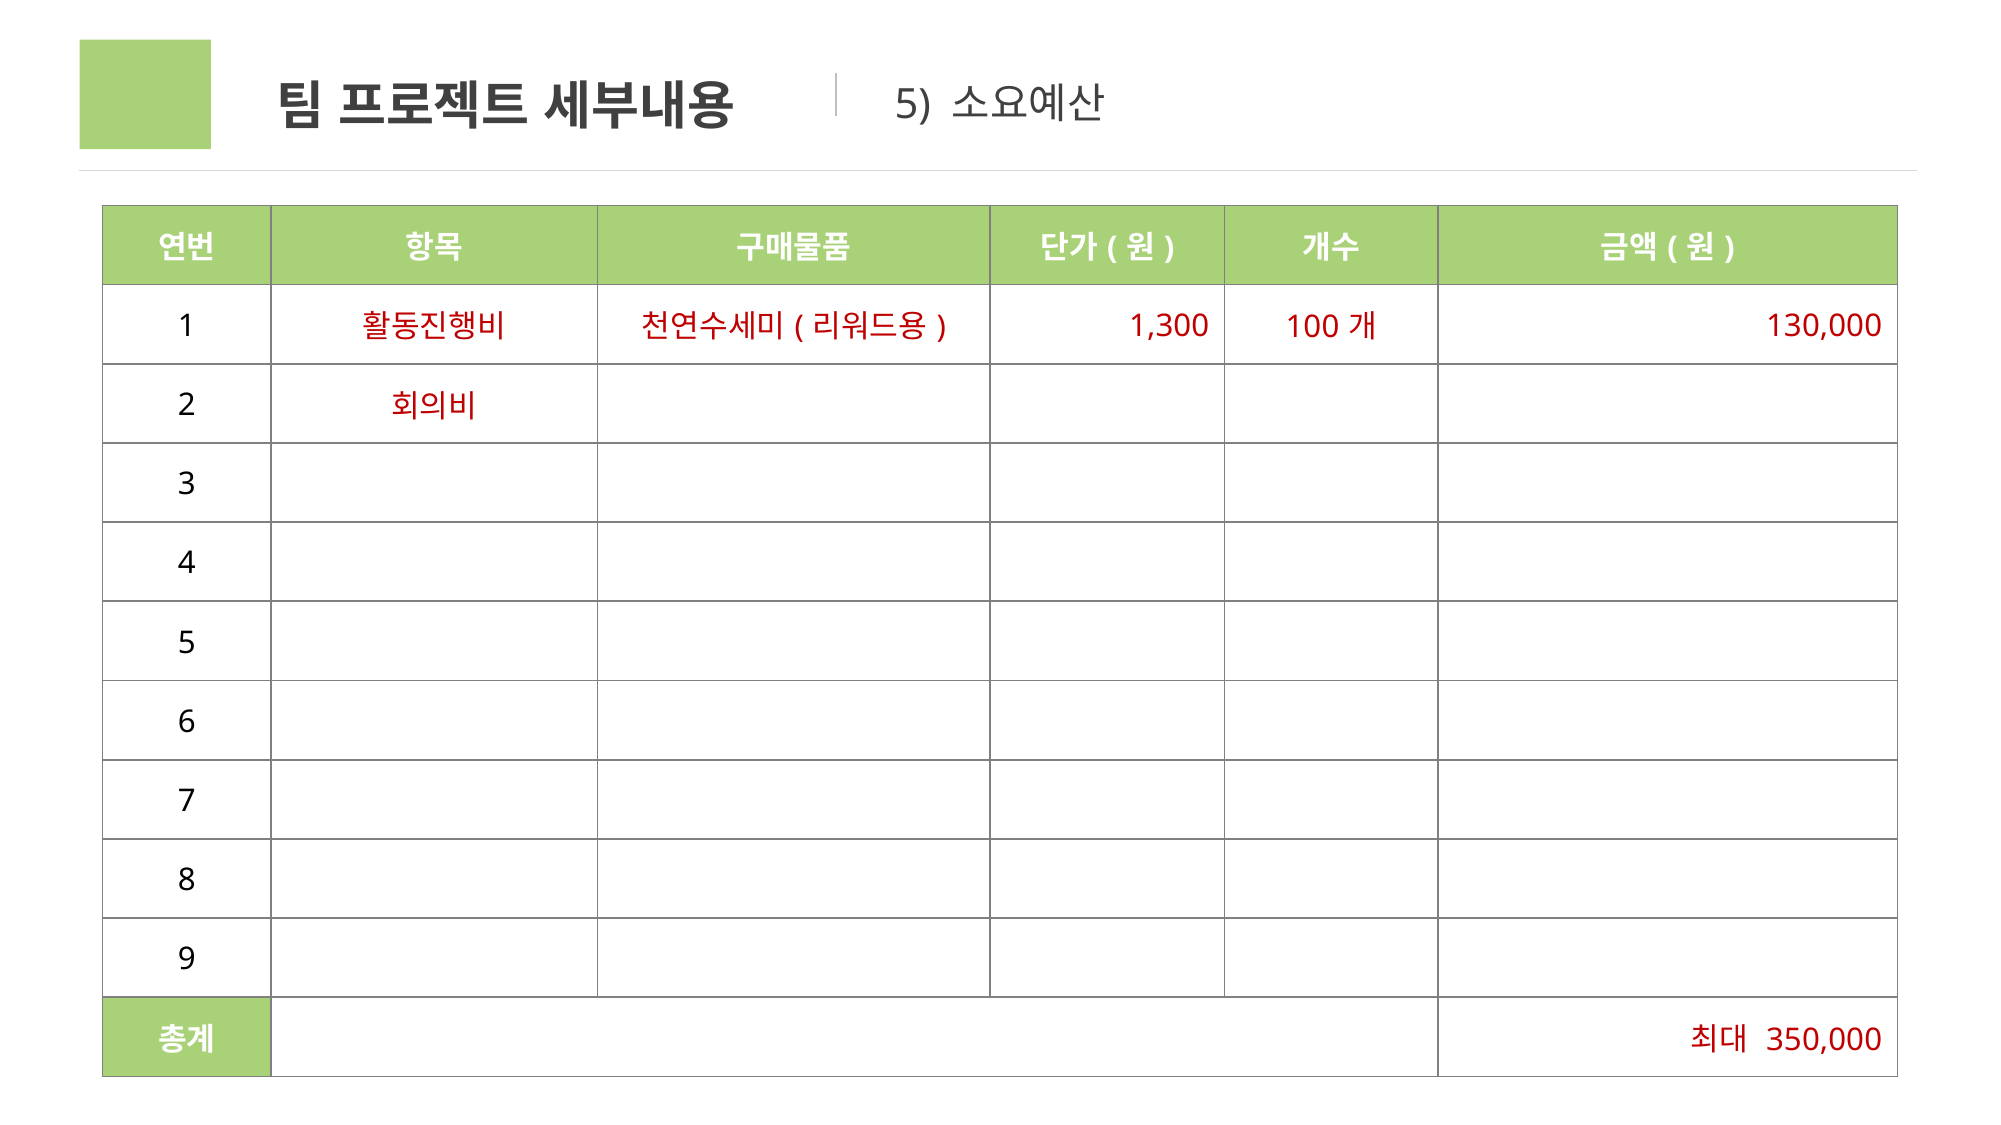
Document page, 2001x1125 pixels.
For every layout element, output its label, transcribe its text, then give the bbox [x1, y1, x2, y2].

table_cell [991, 681, 1224, 759]
table_cell 4 [103, 523, 270, 600]
table_cell [1225, 523, 1437, 600]
table_cell 100개 [1225, 285, 1437, 363]
table_cell [272, 444, 597, 521]
table_cell 1 [103, 285, 270, 363]
table_cell [991, 602, 1224, 680]
table_cell [272, 998, 1437, 1076]
table_cell [1439, 523, 1897, 600]
table_cell 8 [103, 840, 270, 917]
table_cell [272, 761, 597, 838]
table_cell 회의비 [272, 365, 597, 442]
table_cell 6 [103, 681, 270, 759]
table_cell 최대 350,000 [1439, 998, 1897, 1076]
table_header 개수 [1225, 206, 1437, 284]
table_header 금액(원) [1439, 206, 1897, 284]
table_cell [991, 365, 1224, 442]
table_cell 천연수세미(리워드용) [598, 285, 989, 363]
table_cell 3 [103, 444, 270, 521]
table_cell 7 [103, 761, 270, 838]
table_cell [598, 602, 989, 680]
text_box 5) 소요예산 [880, 59, 1824, 135]
table_cell [598, 761, 989, 838]
table_cell [1225, 365, 1437, 442]
table_cell [1225, 919, 1437, 996]
table_cell [272, 919, 597, 996]
table_cell [272, 840, 597, 917]
table_cell [598, 840, 989, 917]
table_cell [272, 602, 597, 680]
table_cell [1225, 602, 1437, 680]
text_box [79, 39, 211, 150]
table_cell [991, 919, 1224, 996]
table_cell [1225, 761, 1437, 838]
table_cell [1439, 444, 1897, 521]
table_header 연번 [103, 206, 270, 284]
table_header 단가(원) [991, 206, 1224, 284]
table_cell [1439, 365, 1897, 442]
table_cell [598, 523, 989, 600]
table_cell 9 [103, 919, 270, 996]
text_box 팀 프로젝트 세부내용 [261, 53, 824, 143]
table_cell [598, 681, 989, 759]
table_cell [1225, 444, 1437, 521]
table_cell [991, 840, 1224, 917]
table_cell [1225, 681, 1437, 759]
table_cell [1225, 840, 1437, 917]
table_cell 활동진행비 [272, 285, 597, 363]
table_header 항목 [272, 206, 597, 284]
table_cell [272, 523, 597, 600]
table_cell [1439, 919, 1897, 996]
table_cell [1439, 840, 1897, 917]
table_cell [598, 365, 989, 442]
table_cell [991, 761, 1224, 838]
table_cell [272, 681, 597, 759]
table_cell 130,000 [1439, 285, 1897, 363]
table_cell [598, 919, 989, 996]
table_cell [598, 444, 989, 521]
table_cell [1439, 761, 1897, 838]
table_cell [991, 444, 1224, 521]
table_header 구매물품 [598, 206, 989, 284]
table_cell 2 [103, 365, 270, 442]
table_cell 5 [103, 602, 270, 680]
table_cell 총계 [103, 998, 270, 1076]
table_cell [1439, 602, 1897, 680]
table_cell 1,300 [991, 285, 1224, 363]
table_cell [991, 523, 1224, 600]
table_cell [1439, 681, 1897, 759]
